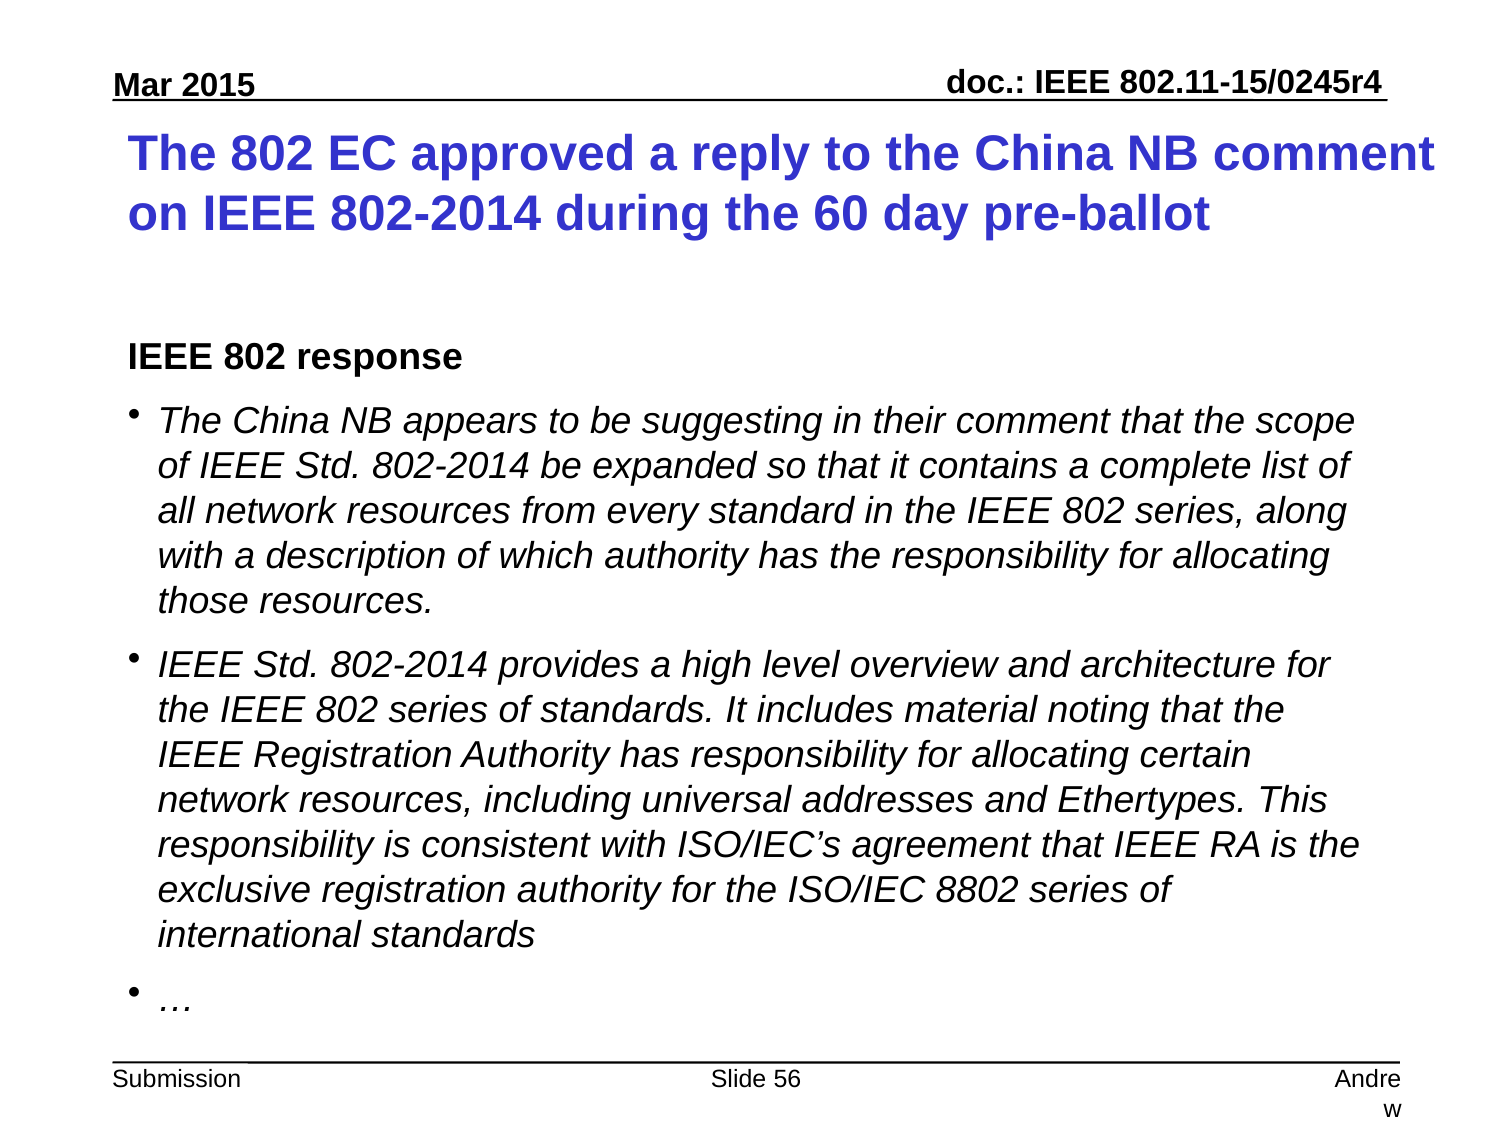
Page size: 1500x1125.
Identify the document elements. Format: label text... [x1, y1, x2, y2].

footer Andrew Myles, Cisco [1320, 1061, 1402, 1093]
slide_number Slide 56 [709, 1061, 803, 1093]
title The 802 EC approved a reply to the China NB comment on IEEE 802-2014 during the 60 day pre-ballot [112, 112, 1463, 288]
list IEEE 802 response The China NB appears to be suggesting in their comment that the scope of IEEE Std. 802-2014 be expanded so that it contains a complete list of all network resources from every standard in the IEEE 802 series, along with a description of which authority has the responsibility for allocating those resources. IEEE Std. 802-2014 provides a high level overview and architecture for the IEEE 802 series of standards. It includes material noting that the IEEE Registration Authority has responsibility for allocating certain network resources, including universal addresses and Ethertypes. This responsibility is consistent with ISO/IEC’s agreement that IEEE RA is the exclusive registration authority for the ISO/IEC 8802 series of international standards … [112, 324, 1388, 1000]
